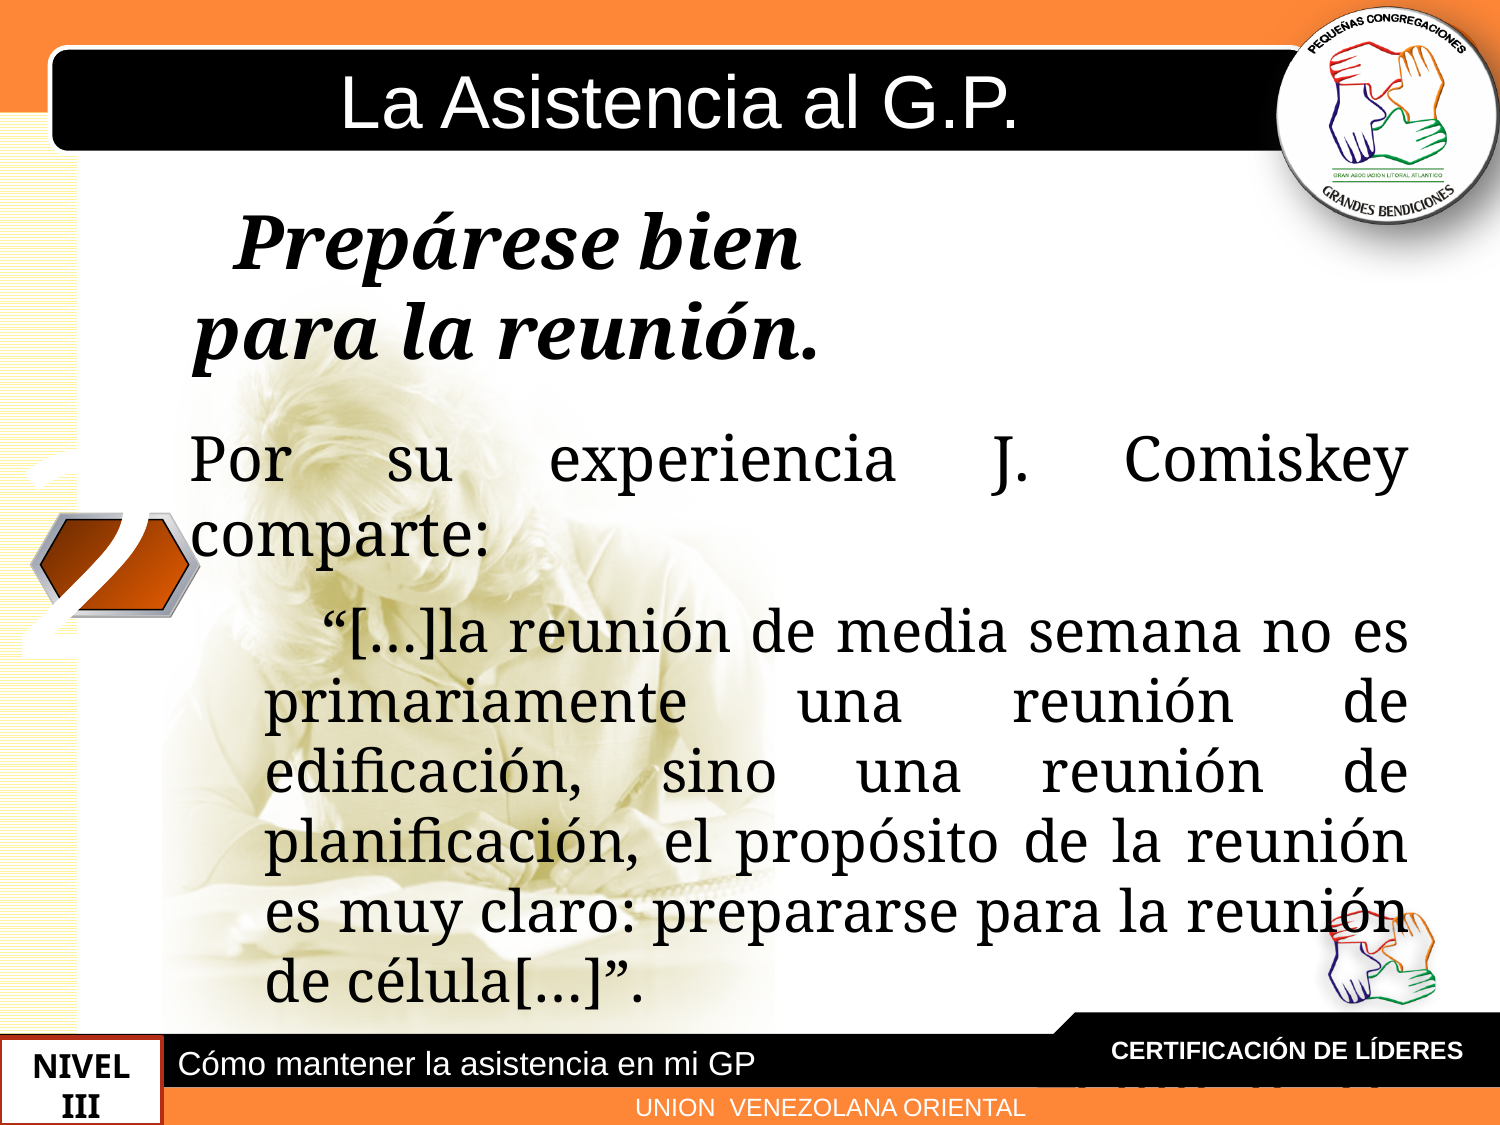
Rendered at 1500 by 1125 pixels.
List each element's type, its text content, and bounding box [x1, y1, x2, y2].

footer UNION VENEZOLANA ORIENTAL [162, 1095, 1500, 1125]
picture [1274, 6, 1500, 226]
picture [1324, 910, 1436, 1006]
title La Asistencia al G.P. [74, 52, 1258, 145]
text_box NIVEL III [0, 1096, 162, 1125]
list [199, 176, 1351, 411]
text_box Por su experiencia J. Comiskey comparte: “[…]la reunión de media semana no es primariamente una reunión de edificación, sino una reunión de planificación, el propósito de la reunión es muy claro: prepararse para la reunión de célula[…]”. Elim, p. 91. [779, 411, 1425, 1010]
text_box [0, 1012, 1500, 1088]
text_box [0, 362, 201, 727]
text_box Prepárese bien para la reunión. [162, 187, 875, 383]
picture [162, 237, 776, 1012]
